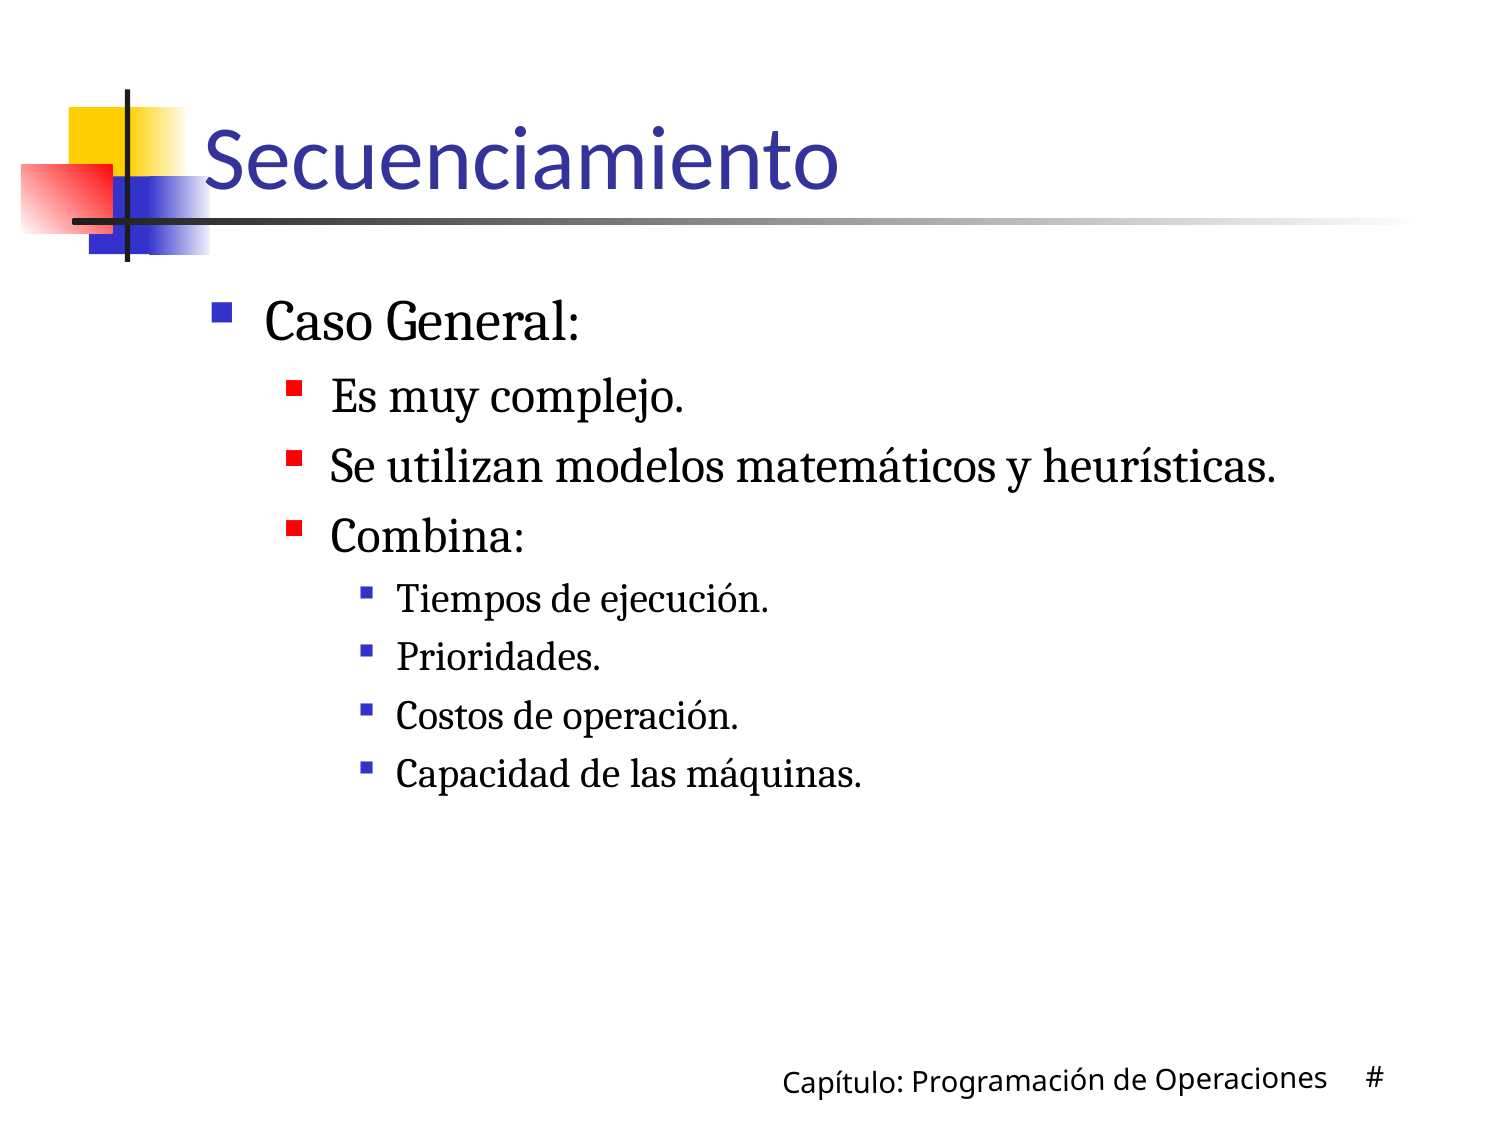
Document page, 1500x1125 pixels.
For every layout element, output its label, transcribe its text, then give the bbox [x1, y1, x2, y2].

list Caso General: Es muy complejo. Se utilizan modelos matemáticos y heurísticas. Combina: Tiempos de ejecución. Prioridades. Costos de operación. Capacidad de las máquinas. [193, 274, 1470, 1007]
title Secuenciamiento [188, 27, 1468, 216]
footer Capítulo: Programación de Operaciones # [757, 1024, 1410, 1109]
